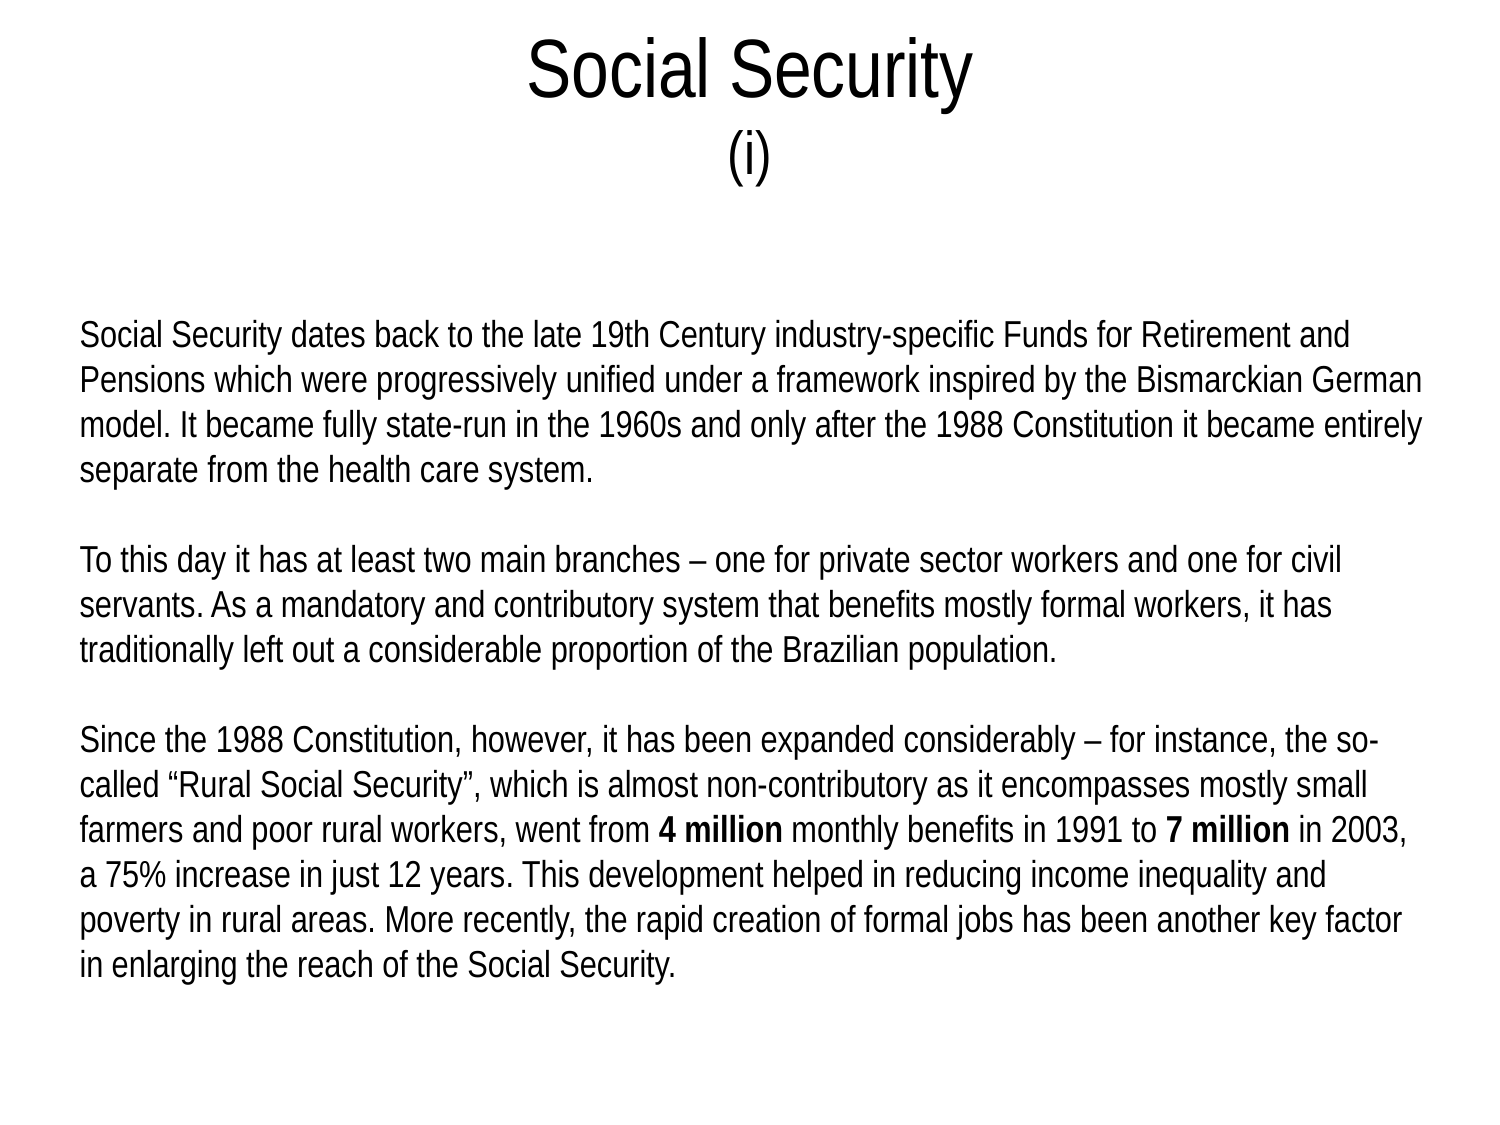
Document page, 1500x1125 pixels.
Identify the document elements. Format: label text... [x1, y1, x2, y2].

text_box Social Security (i) [74, 7, 1425, 195]
text_box Social Security dates back to the late 19th Century industry-specific Funds for Retirement and Pensions which were progressively unified under a framework inspired by the Bismarckian German model. It became fully state-run in the 1960s and only after the 1988 Constitution it became entirely separate from the health care system. To this day it has at least two main branches – one for private sector workers and one for civil servants. As a mandatory and contributory system that benefits mostly formal workers, it has traditionally left out a considerable proportion of the Brazilian population. Since the 1988 Constitution, however, it has been expanded considerably – for instance, the so-called “Rural Social Security”, which is almost non-contributory as it encompasses mostly small farmers and poor rural workers, went from 4 million monthly benefits in 1991 to 7 million in 2003, a 75% increase in just 12 years. This development helped in reducing income inequality and poverty in rural areas. More recently, the rapid creation of formal jobs has been another key factor in enlarging the reach of the Social Security. [64, 302, 1447, 993]
